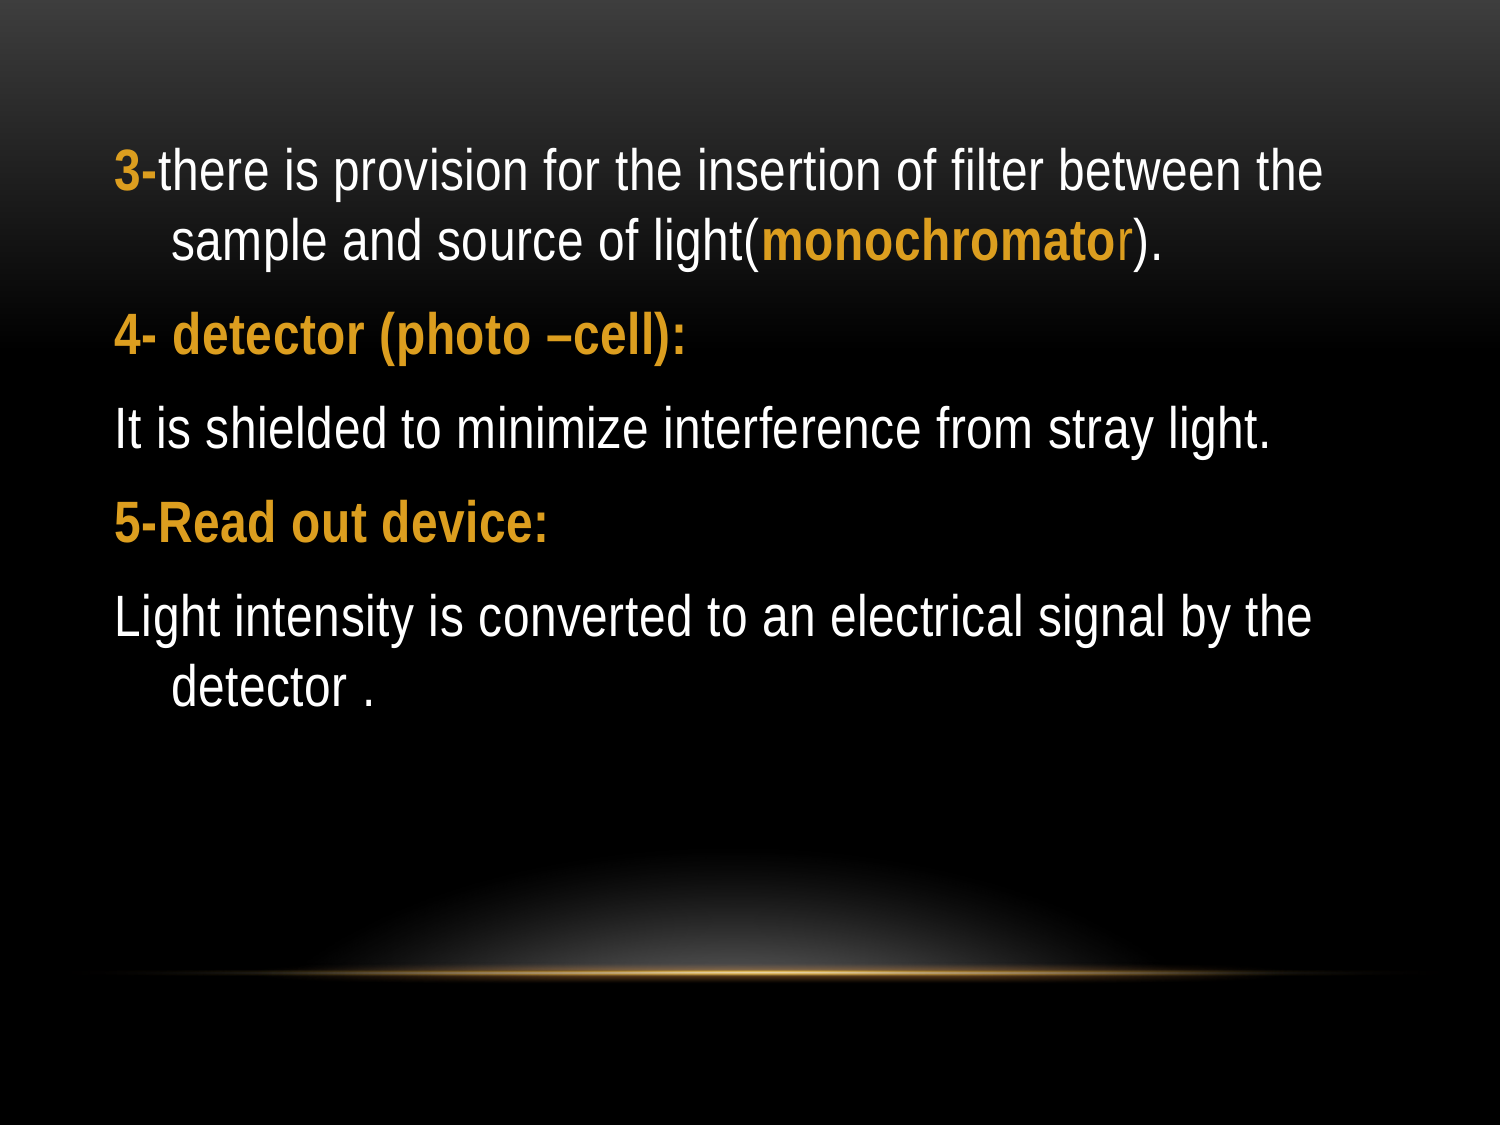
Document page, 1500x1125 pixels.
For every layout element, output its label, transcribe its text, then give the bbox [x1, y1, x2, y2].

list 3-there is provision for the insertion of filter between the sample and source of light(monochromator). 4- detector (photo –cell): It is shielded to minimize interference from stray light. 5-Read out device: Light intensity is converted to an electrical signal by the detector . [99, 30, 1400, 938]
picture [0, 0, 1500, 1125]
